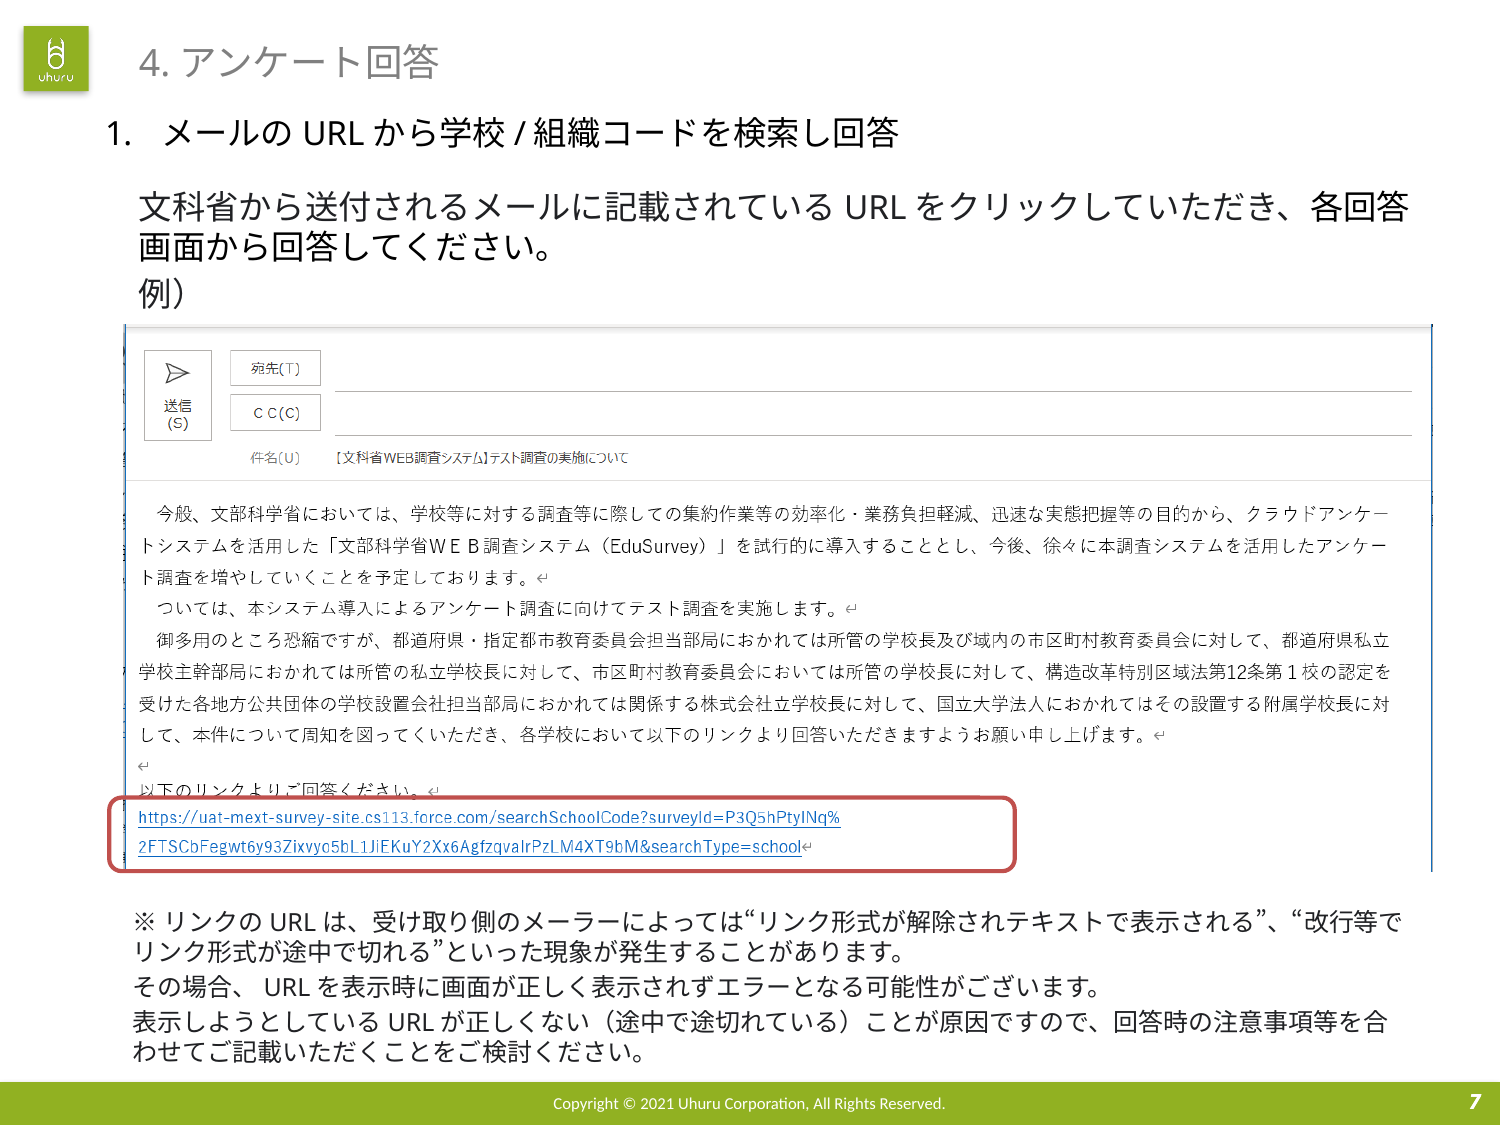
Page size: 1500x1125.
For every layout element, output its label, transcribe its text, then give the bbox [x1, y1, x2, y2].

text_box [107, 795, 118, 873]
title 4.アンケート回答 [123, 4, 1500, 119]
text_box メールのURLから学校/組織コードを検索し回答 [90, 105, 1365, 159]
text_box 7 [1391, 1088, 1496, 1118]
picture [123, 324, 1433, 872]
text_box 文科省から送付されるメールに記載されているURLをクリックしていただき、各回答画面から回答してください。 例） [123, 178, 1426, 324]
picture [23, 25, 89, 92]
text_box ※リンクのURLは、受け取り側のメーラーによっては“リンク形式が解除されテキストで表示される”、“改行等でリンク形式が途中で切れる”といった現象が発生することがあります。 その場合、URLを表示時に画面が正しく表示されずエラーとなる可能性がございます。 表示しようとしているURLが正しくない（途中で途切れている）ことが原因ですので、回答時の注意事項等を合わせてご記載いただくことをご検討ください。 [117, 898, 1426, 1089]
